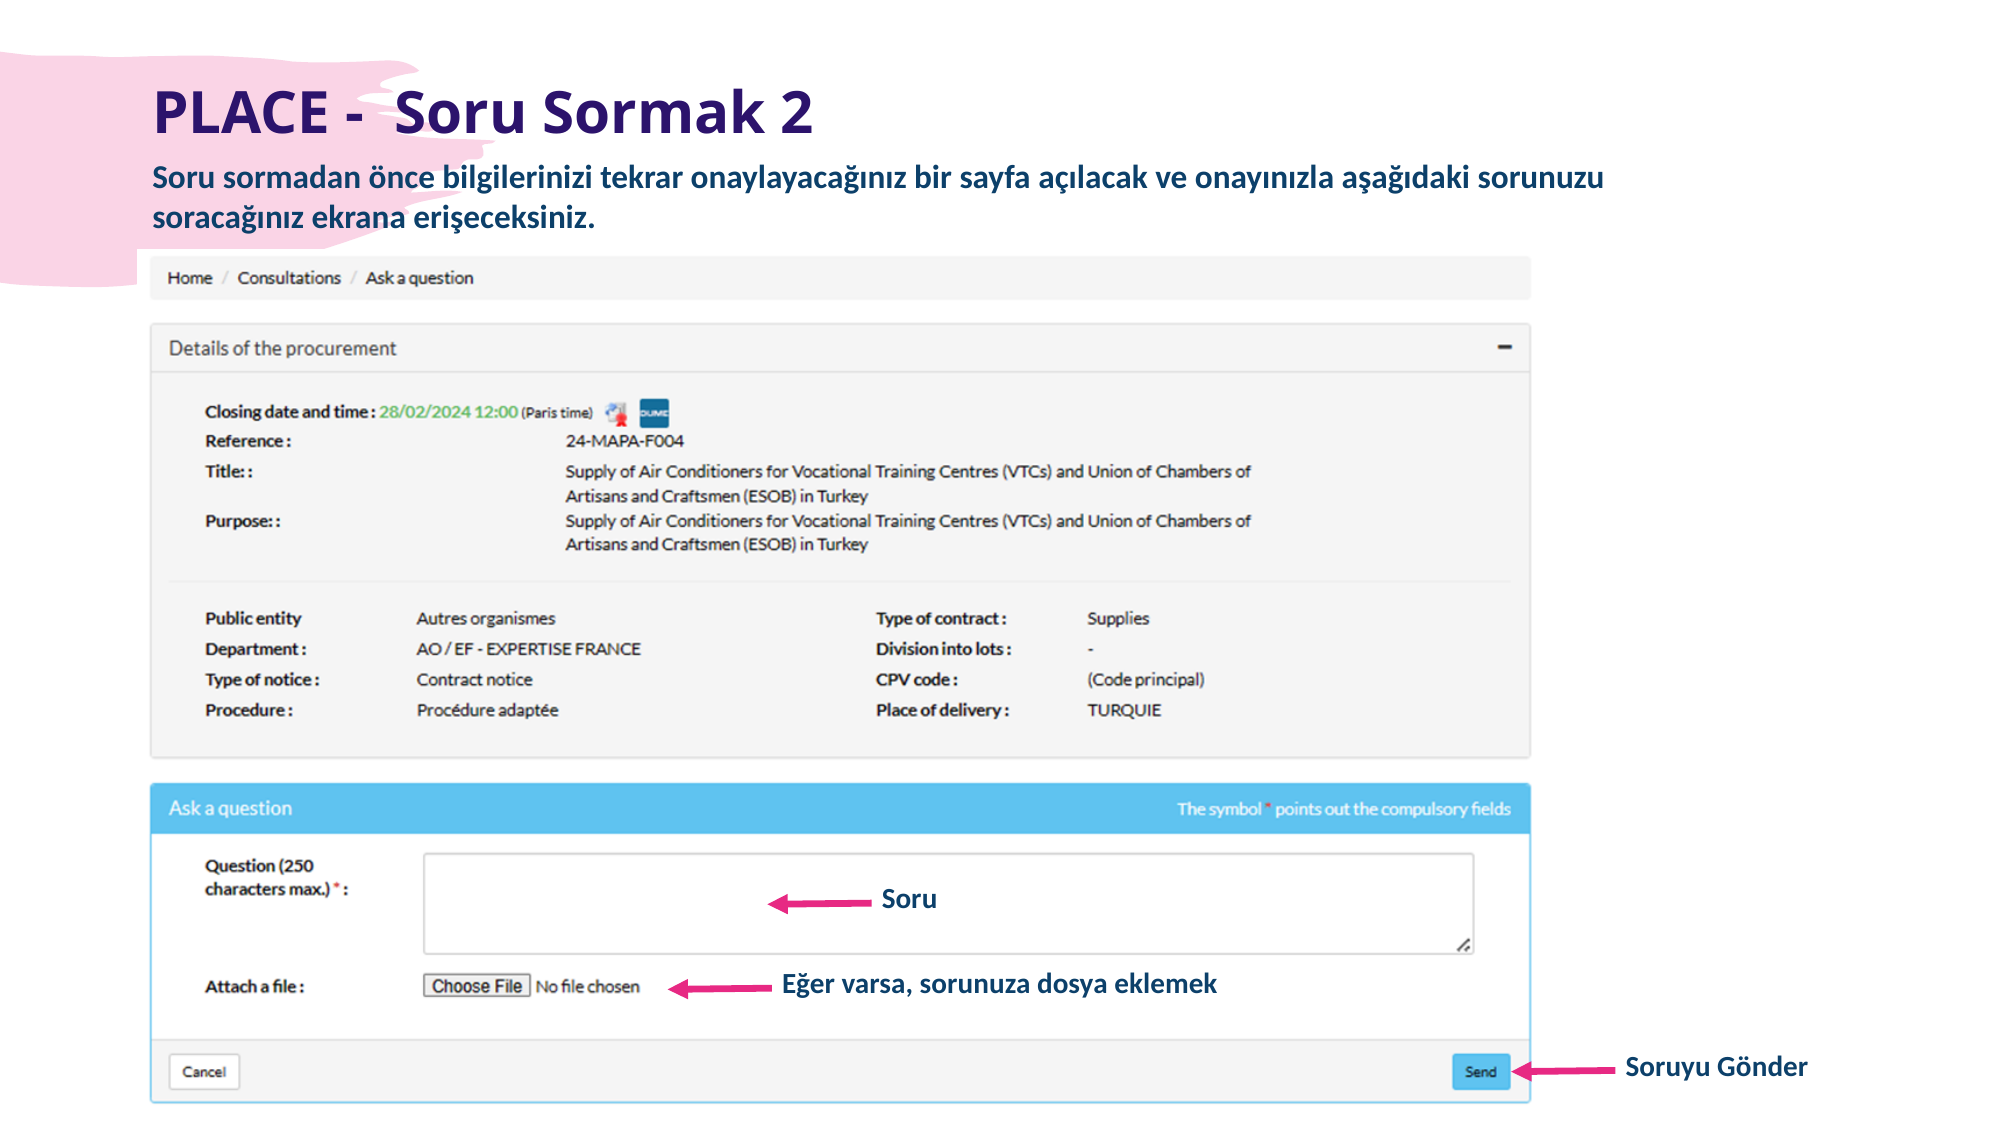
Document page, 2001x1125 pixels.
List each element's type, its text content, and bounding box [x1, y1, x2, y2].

picture [137, 249, 1547, 1125]
text_box Soruyu Gönder [1610, 1039, 1908, 1090]
text_box Soru sormadan önce bilgilerinizi tekrar onaylayacağınız bir sayfa açılacak ve onayınızla aşağıdaki sorunuzu soracağınız ekrana erişeceksiniz. [137, 147, 1704, 243]
title PLACE - Soru Sormak 2 [137, 59, 1863, 169]
